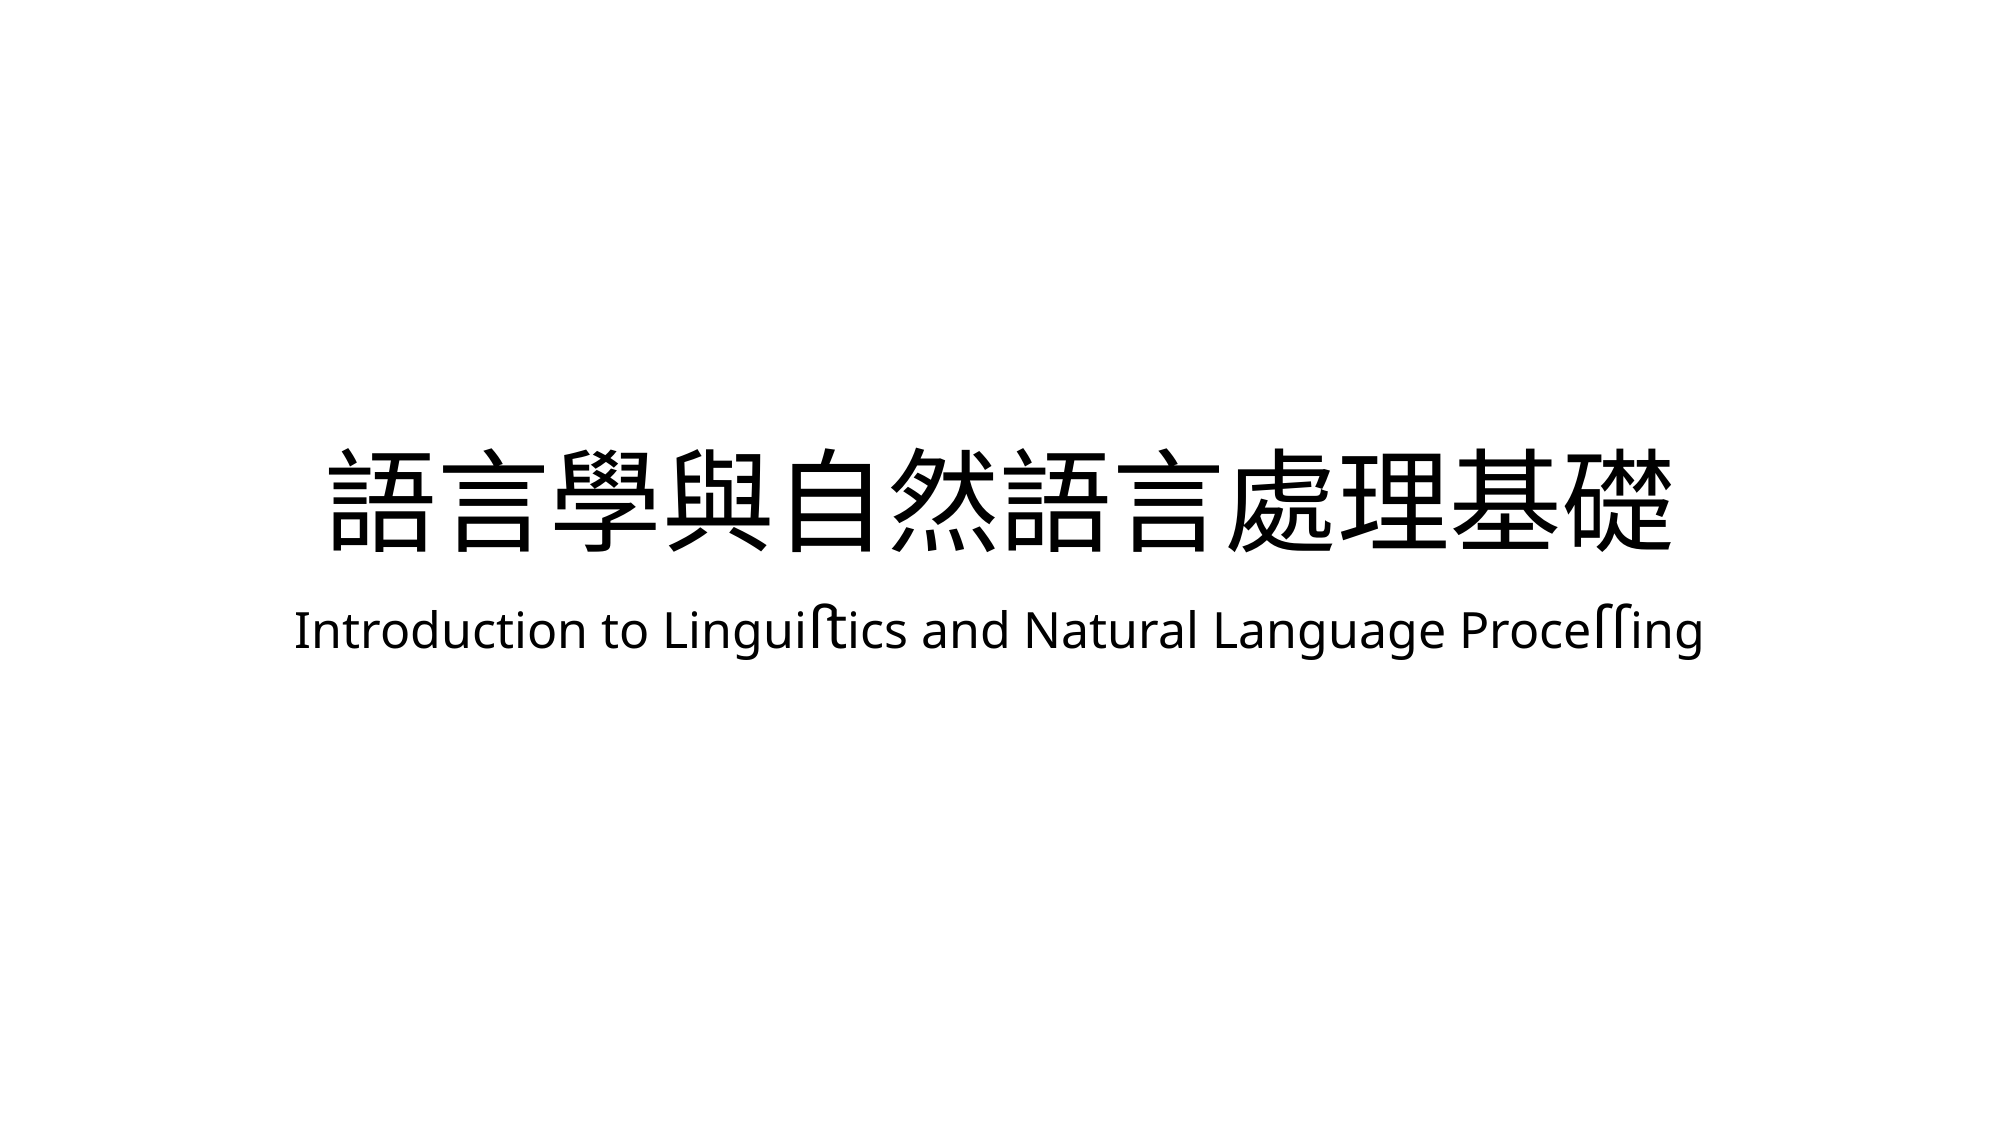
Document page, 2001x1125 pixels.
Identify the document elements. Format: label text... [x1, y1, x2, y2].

subtitle Introduction to Linguiﬅics and Natural Language Proceſſing [249, 590, 1750, 863]
title 語言學與自然語言處理基礎 [249, 184, 1750, 576]
